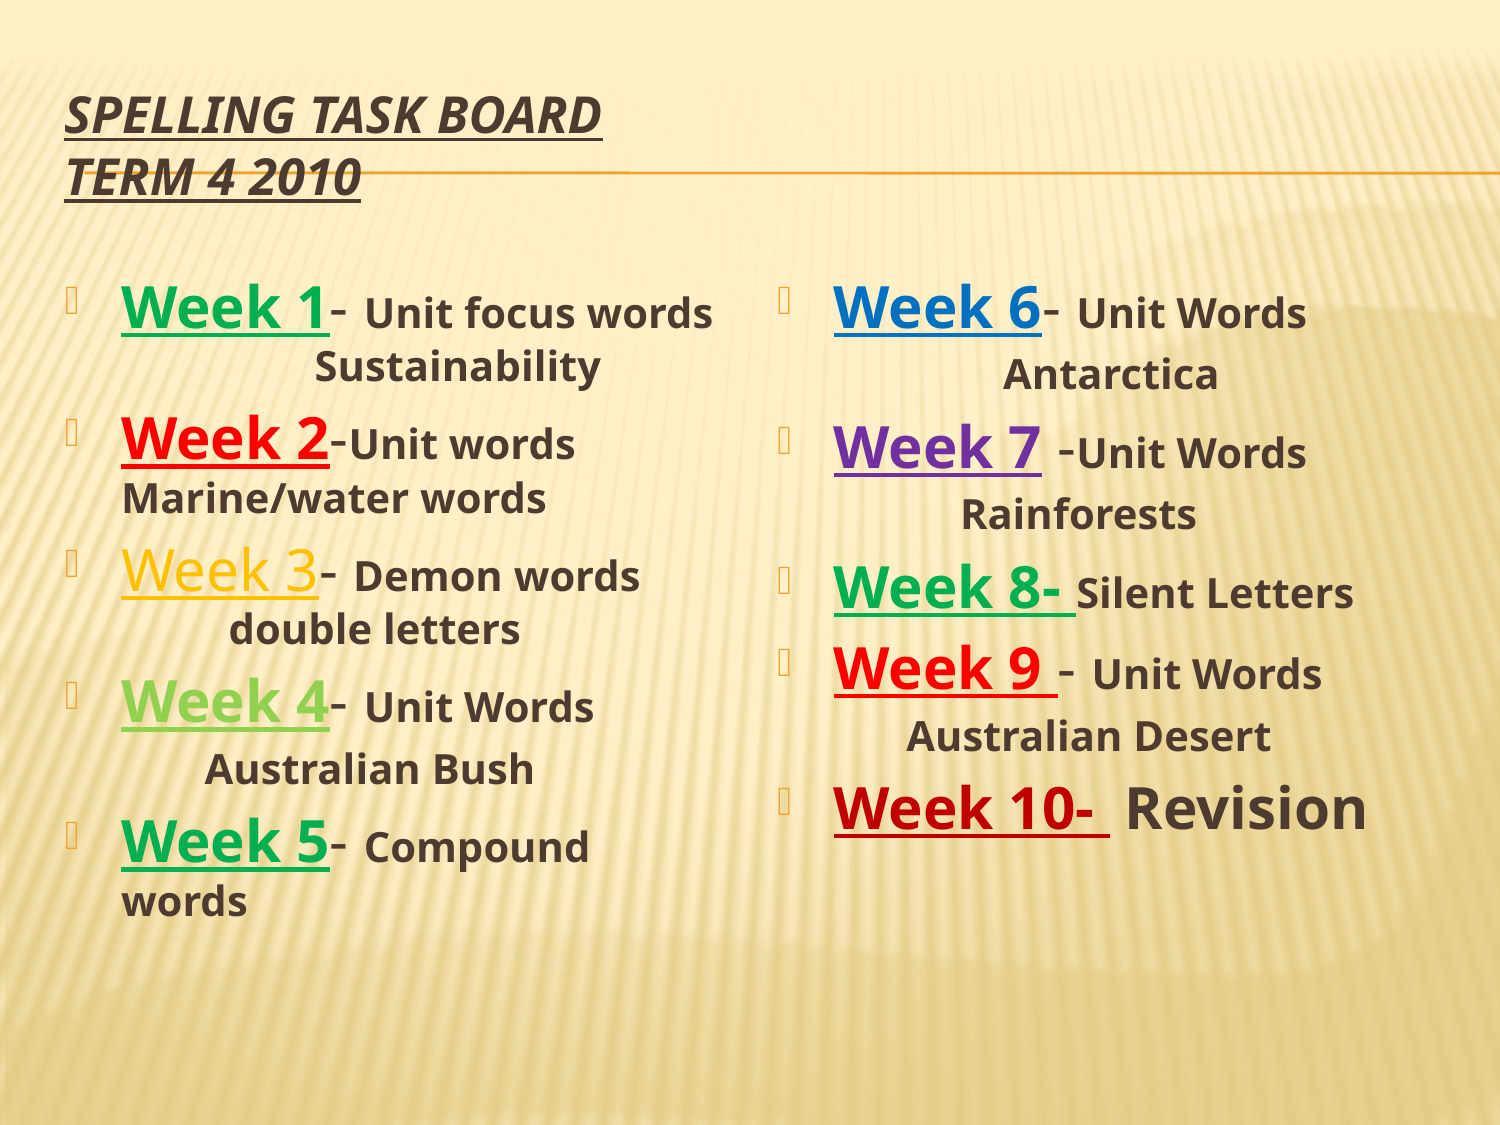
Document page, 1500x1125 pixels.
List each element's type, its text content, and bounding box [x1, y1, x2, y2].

list Week 6- Unit Words Antarctica Week 7 -Unit Words Rainforests Week 8- Silent Letters Week 9 - Unit Words Australian Desert Week 10- Revision [762, 262, 1475, 1038]
list Week 1- Unit focus words Sustainability Week 2-Unit words Marine/water words Week 3- Demon words double letters Week 4- Unit Words Australian Bush Week 5- Compound words [50, 262, 738, 1038]
title Spelling Task Board Term 4 2010 [49, 75, 1475, 213]
